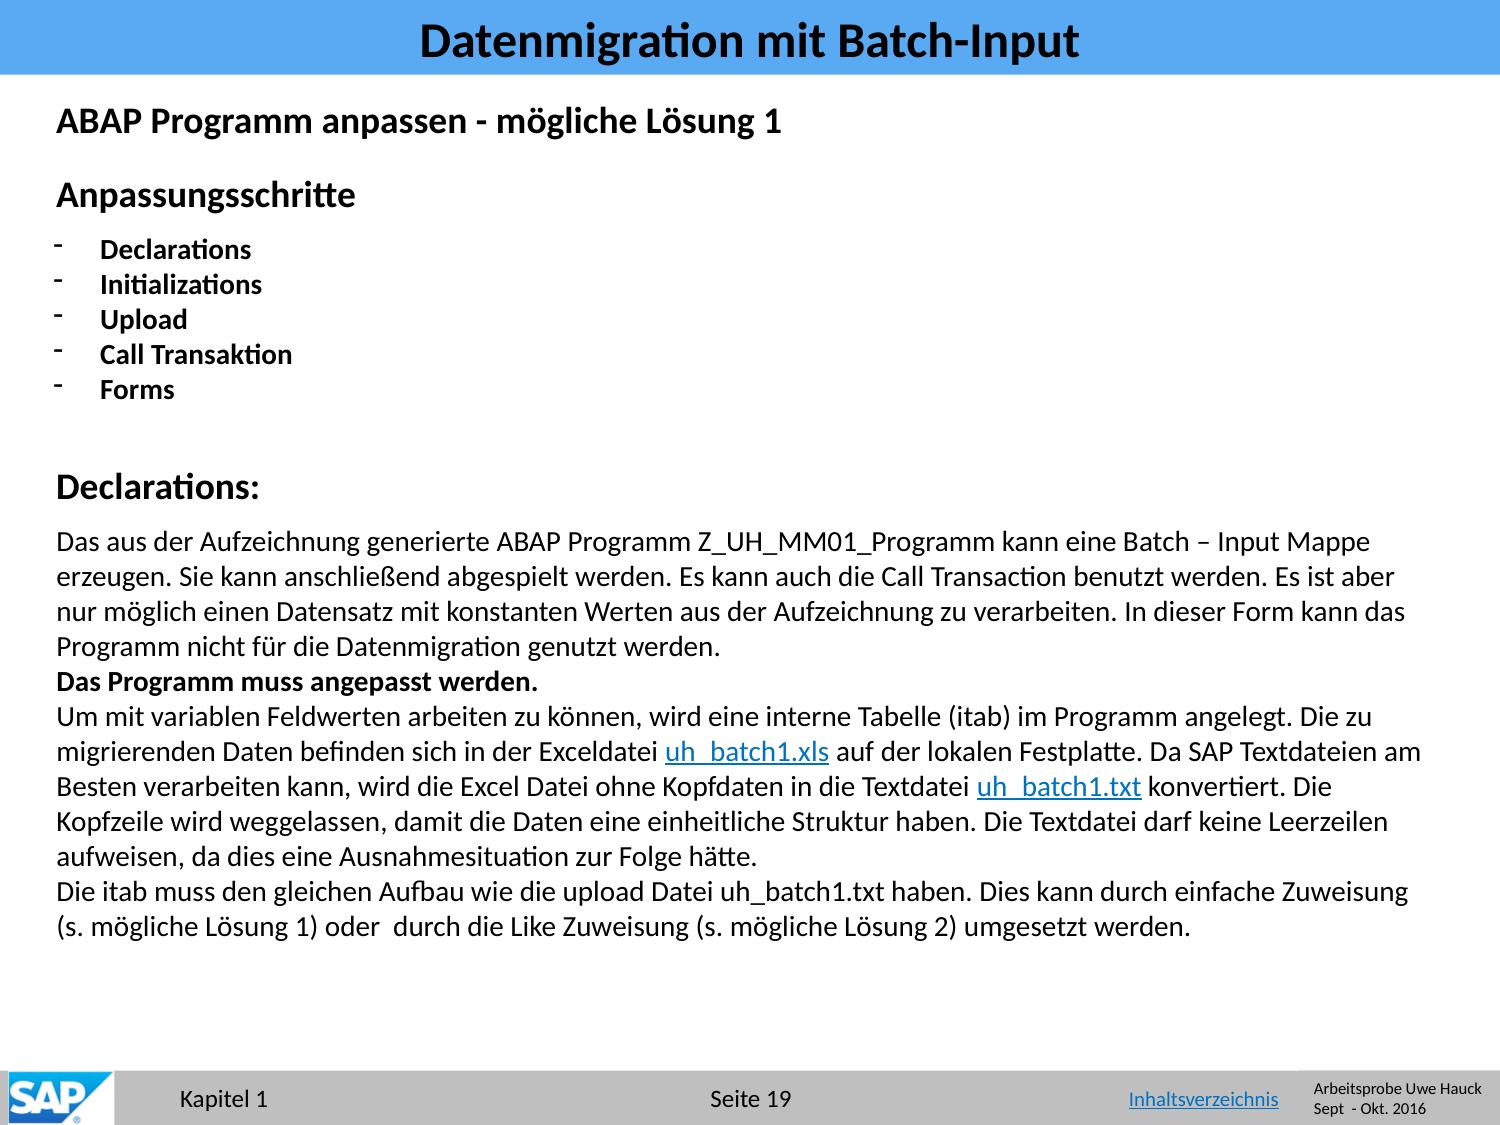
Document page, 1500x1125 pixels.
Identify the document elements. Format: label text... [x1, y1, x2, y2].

picture [7, 1070, 115, 1125]
text_box [0, 1070, 6, 1125]
text_box [115, 1070, 1299, 1125]
text_box Datenmigration mit Batch-Input [0, 0, 1500, 75]
text_box Inhaltsverzeichnis [1106, 1078, 1299, 1118]
text_box Kapitel 1 Seite 19 [165, 1075, 1105, 1120]
text_box Declarations Initializations Upload Call Transaktion Forms [38, 222, 805, 413]
text_box Das aus der Aufzeichnung generierte ABAP Programm Z_UH_MM01_Programm kann eine Batch – Input Mappe erzeugen. Sie kann anschließend abgespielt werden. Es kann auch die Call Transaction benutzt werden. Es ist aber nur möglich einen Datensatz mit konstanten Werten aus der Aufzeichnung zu verarbeiten. In dieser Form kann das Programm nicht für die Datenmigration genutzt werden. Das Programm muss angepasst werden. Um mit variablen Feldwerten arbeiten zu können, wird eine interne Tabelle (itab) im Programm angelegt. Die zu migrierenden Daten befinden sich in der Exceldatei uh_batch1.xls auf der lokalen Festplatte. Da SAP Textdateien am Besten verarbeiten kann, wird die Excel Datei ohne Kopfdaten in die Textdatei uh_batch1.txt konvertiert. Die Kopfzeile wird weggelassen, damit die Daten eine einheitliche Struktur haben. Die Textdatei darf keine Leerzeilen aufweisen, da dies eine Ausnahmesituation zur Folge hätte. Die itab muss den gleichen Aufbau wie die upload Datei uh_batch1.txt haben. Dies kann durch einfache Zuweisung (s. mögliche Lösung 1) oder durch die Like Zuweisung (s. mögliche Lösung 2) umgesetzt werden. [41, 515, 1440, 950]
text_box Anpassungsschritte [41, 162, 804, 223]
text_box Declarations: [41, 454, 1459, 515]
text_box ABAP Programm anpassen - mögliche Lösung 1 [41, 88, 1459, 149]
text_box Arbeitsprobe Uwe Hauck Sept - Okt. 2016 [1299, 1070, 1500, 1125]
